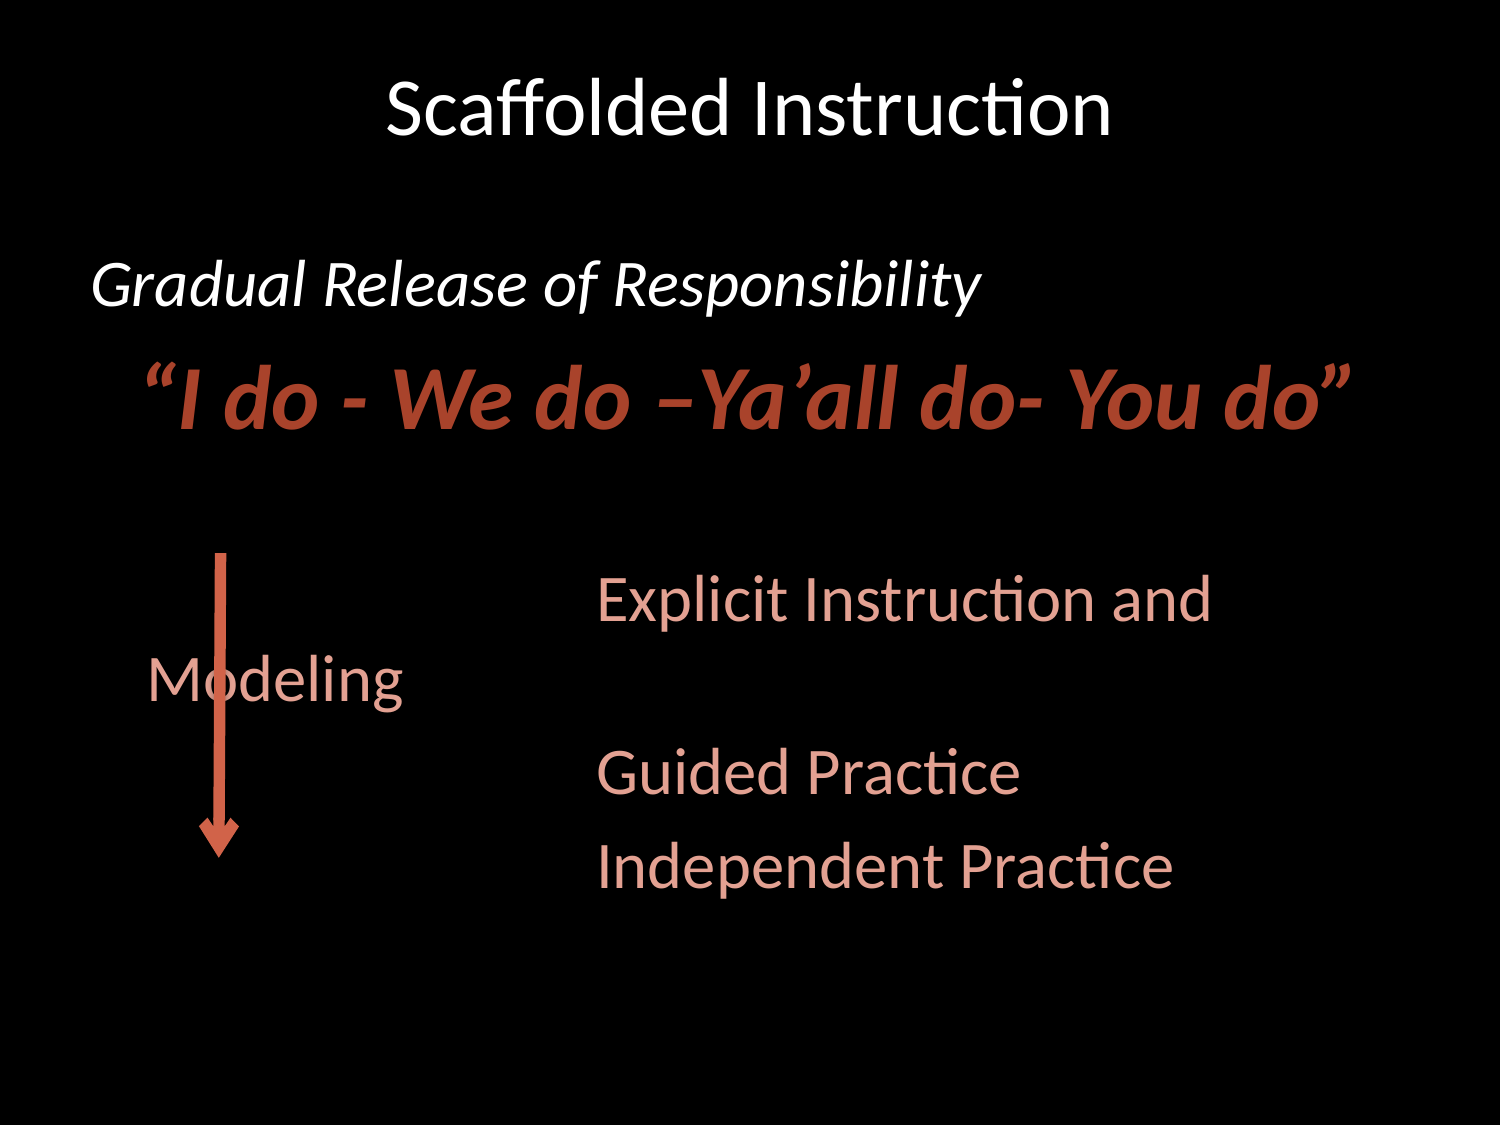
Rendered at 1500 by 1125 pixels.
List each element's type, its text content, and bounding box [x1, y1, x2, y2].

title Scaffolded Instruction [75, 45, 1425, 232]
list Gradual Release of Responsibility “I do - We do –Ya’all do- You do” Explicit Instruction and Modeling Guided Practice Independent Practice [75, 232, 1425, 1005]
